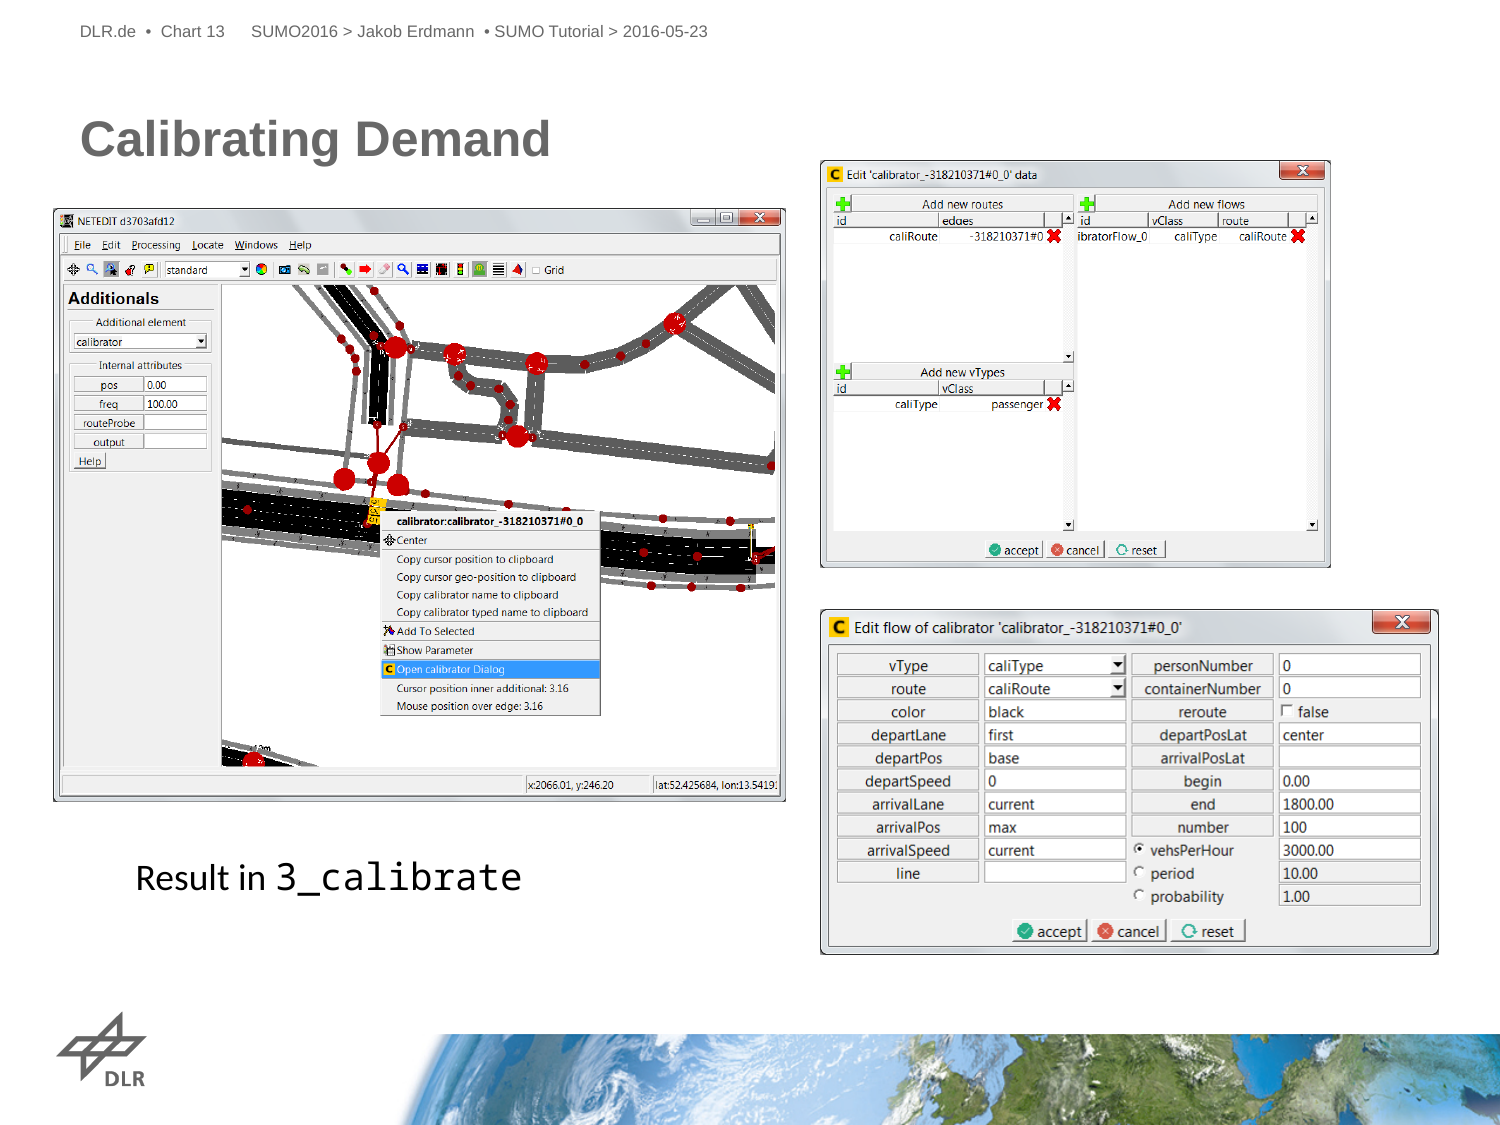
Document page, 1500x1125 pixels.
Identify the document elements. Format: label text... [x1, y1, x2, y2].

picture [0, 1007, 1500, 1125]
picture [53, 207, 786, 802]
title Calibrating Demand [79, 106, 1421, 228]
picture [820, 160, 1332, 568]
picture [820, 609, 1440, 955]
text_box Result in 3_calibrate [120, 845, 538, 906]
slide_number DLR.de • Chart 13 [79, 20, 251, 45]
footer SUMO2016 > Jakob Erdmann • SUMO Tutorial > 2016-05-23 [251, 20, 1421, 45]
